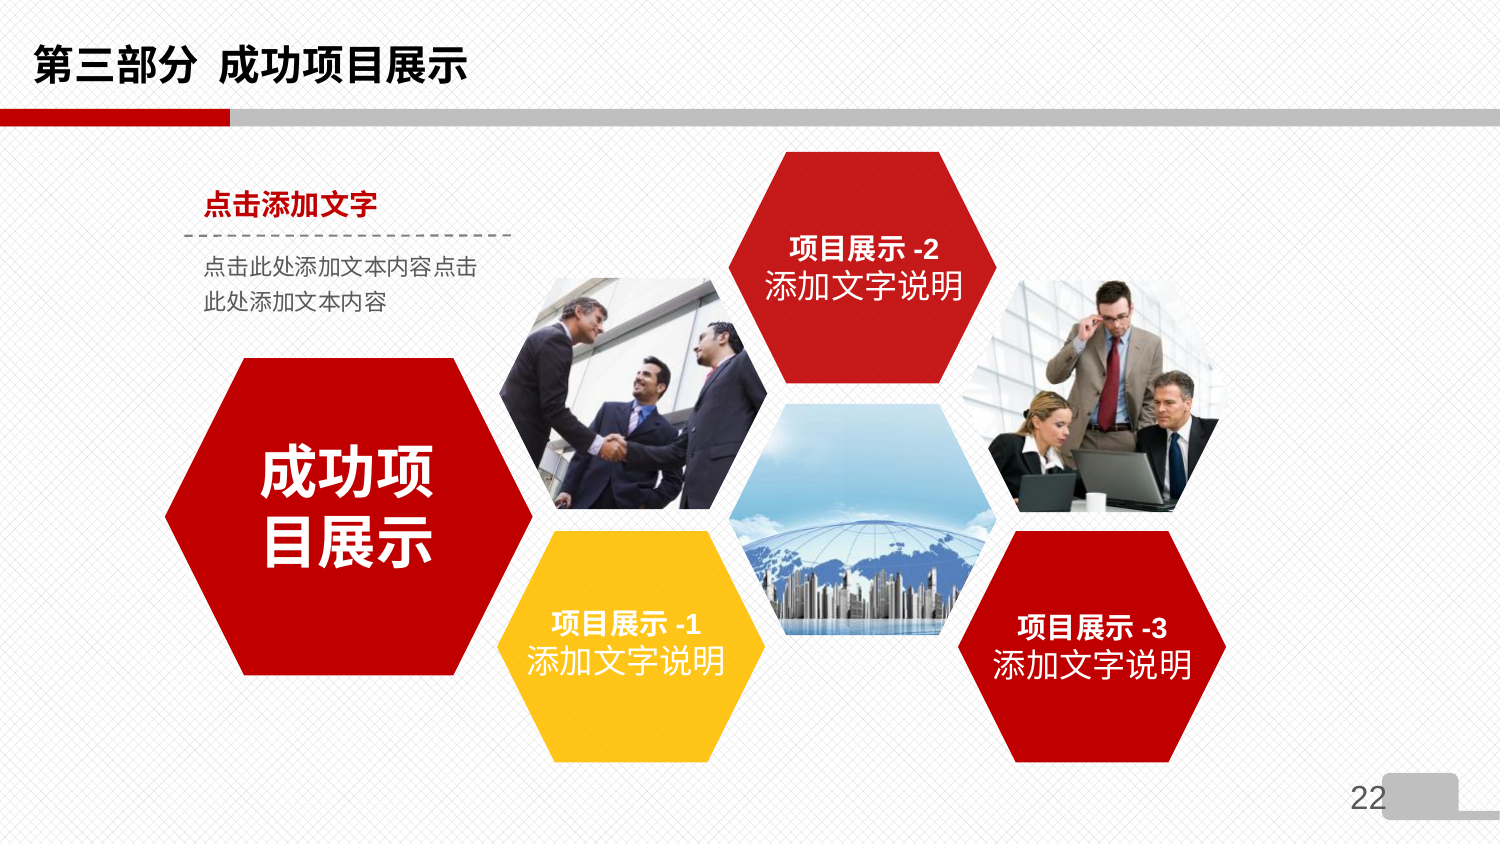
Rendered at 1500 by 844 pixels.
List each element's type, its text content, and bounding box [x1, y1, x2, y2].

text_box 点击此处添加文本内容点击此处添加文本内容 [188, 236, 507, 323]
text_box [957, 530, 1228, 763]
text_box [491, 530, 766, 763]
text_box [726, 401, 999, 638]
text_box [728, 151, 1000, 384]
text_box 点击添加文字 [188, 179, 507, 229]
text_box [515, 275, 770, 512]
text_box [164, 357, 533, 676]
title 第三部分 成功项目展示 [17, 35, 1368, 93]
text_box [960, 278, 1233, 515]
